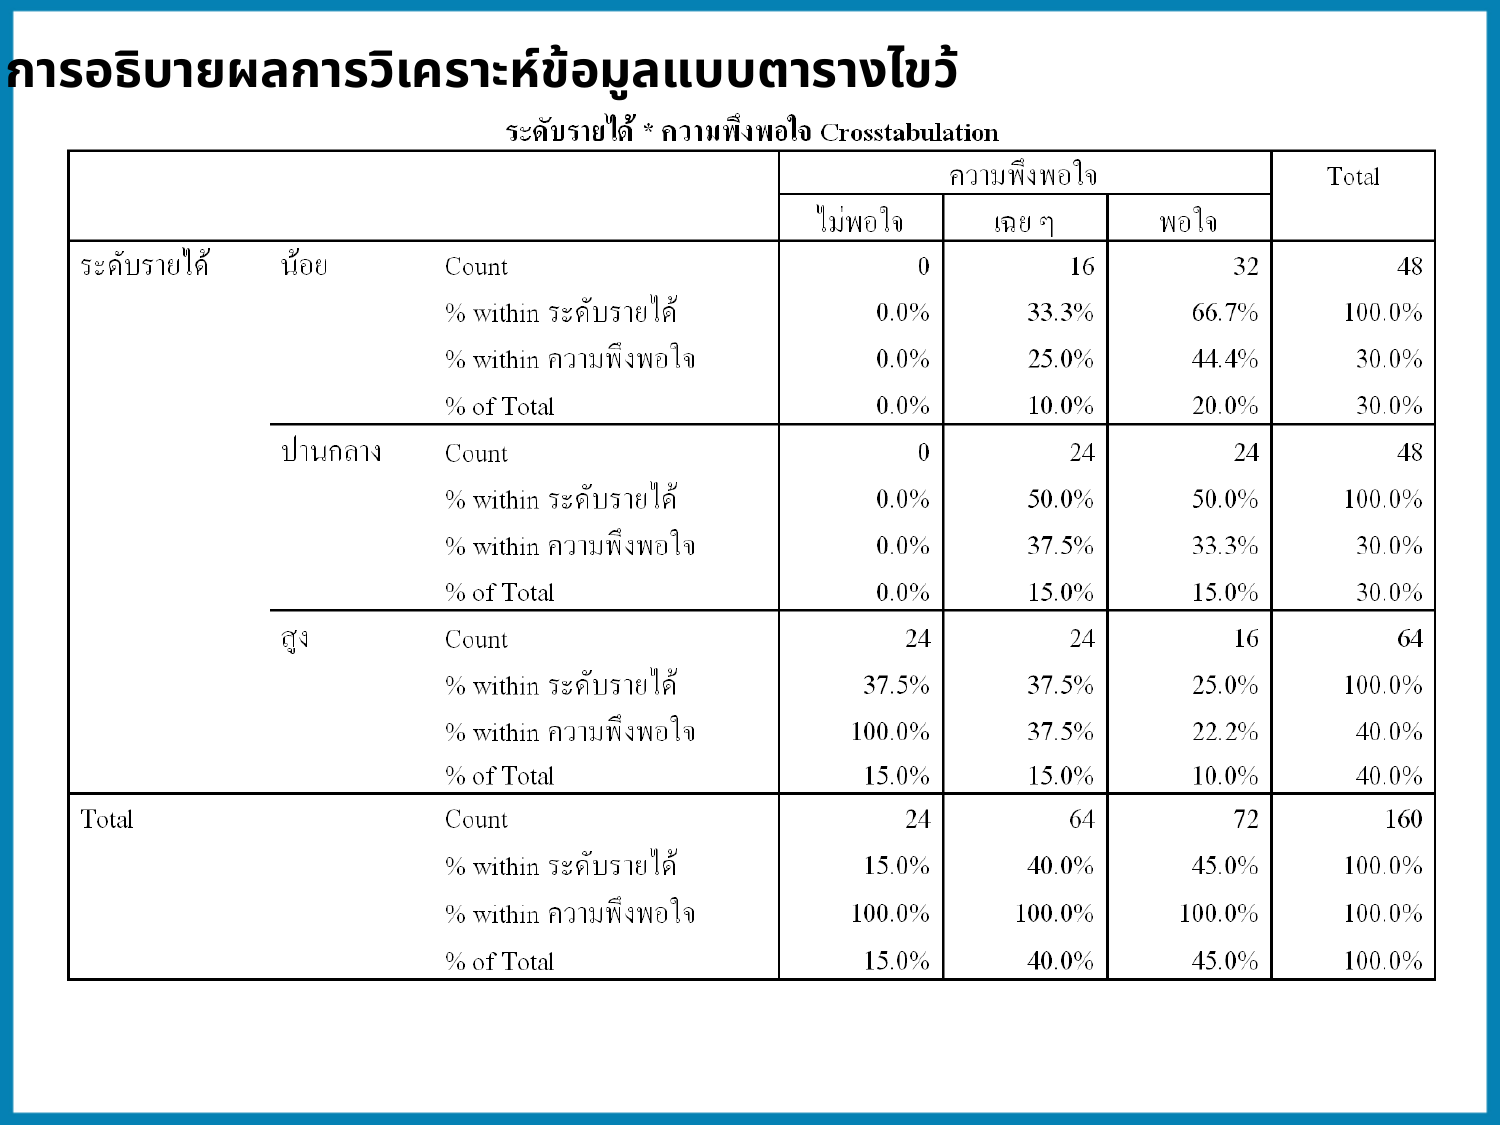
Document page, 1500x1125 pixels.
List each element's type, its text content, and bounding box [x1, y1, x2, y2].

text_box 10.3.2 การอธิบายผลการวิเคราะห์ข้อมูลแบบตารางไขว้ [0, 29, 975, 105]
picture [13, 11, 1487, 1113]
